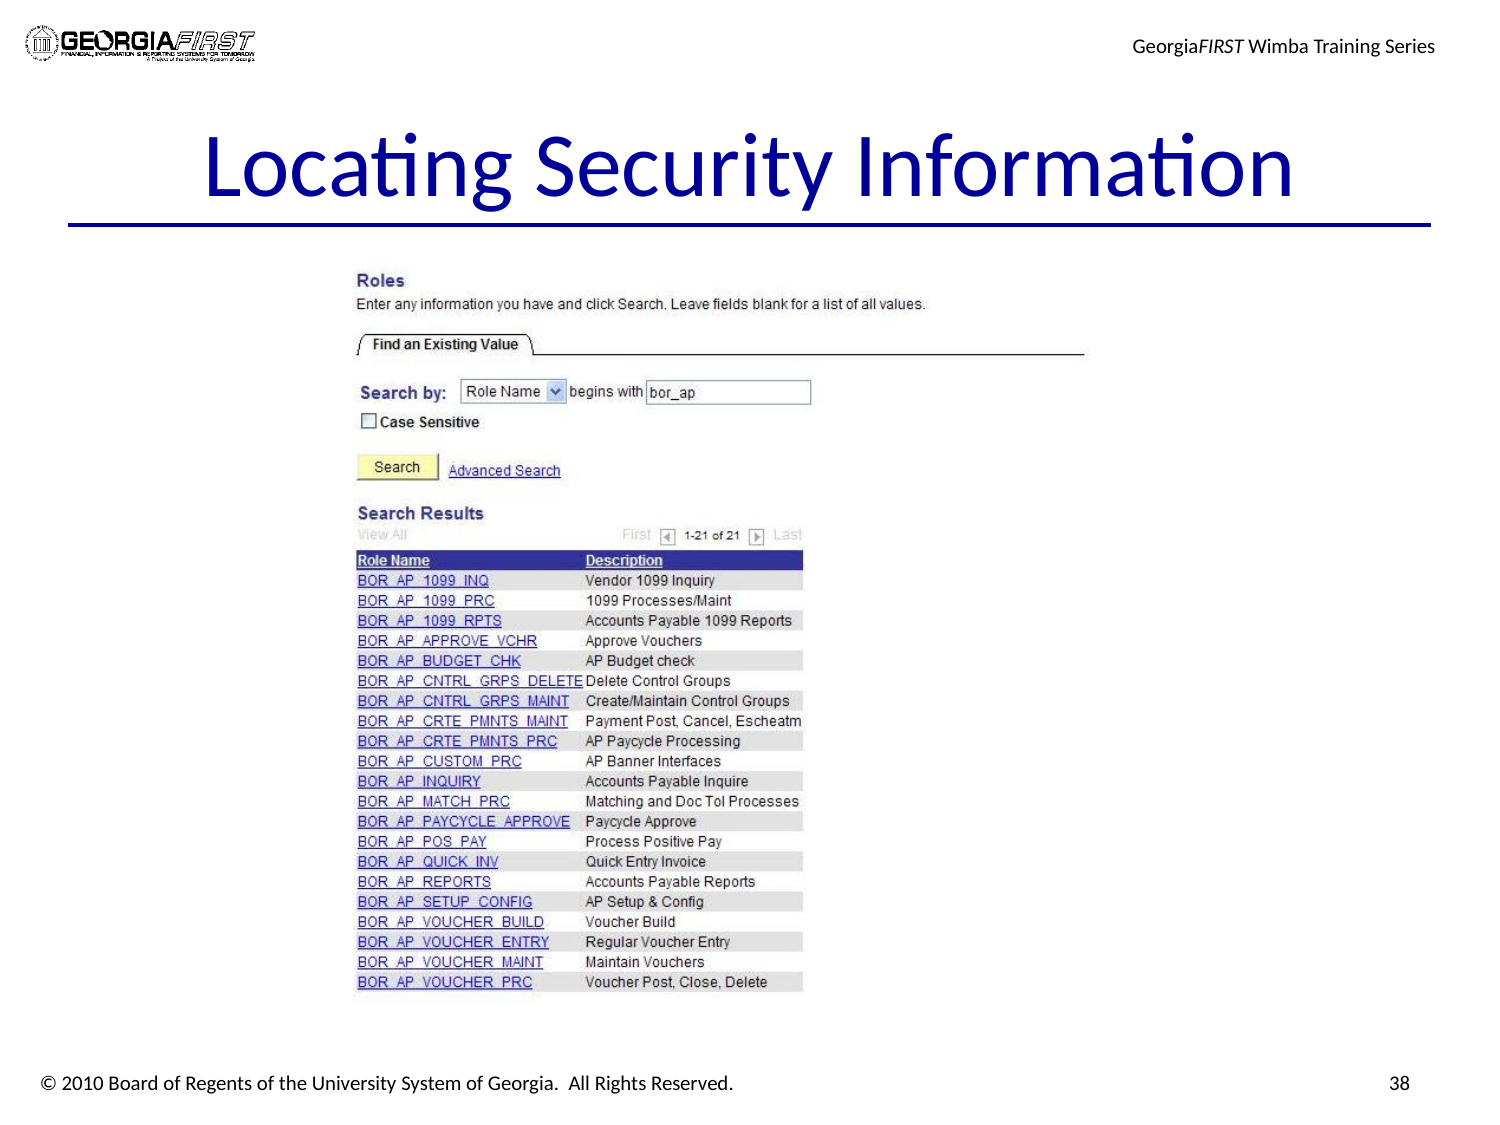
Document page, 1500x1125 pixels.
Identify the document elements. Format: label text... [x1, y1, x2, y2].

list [353, 262, 1147, 1006]
picture [24, 24, 255, 63]
title Locating Security Information [75, 87, 1425, 233]
